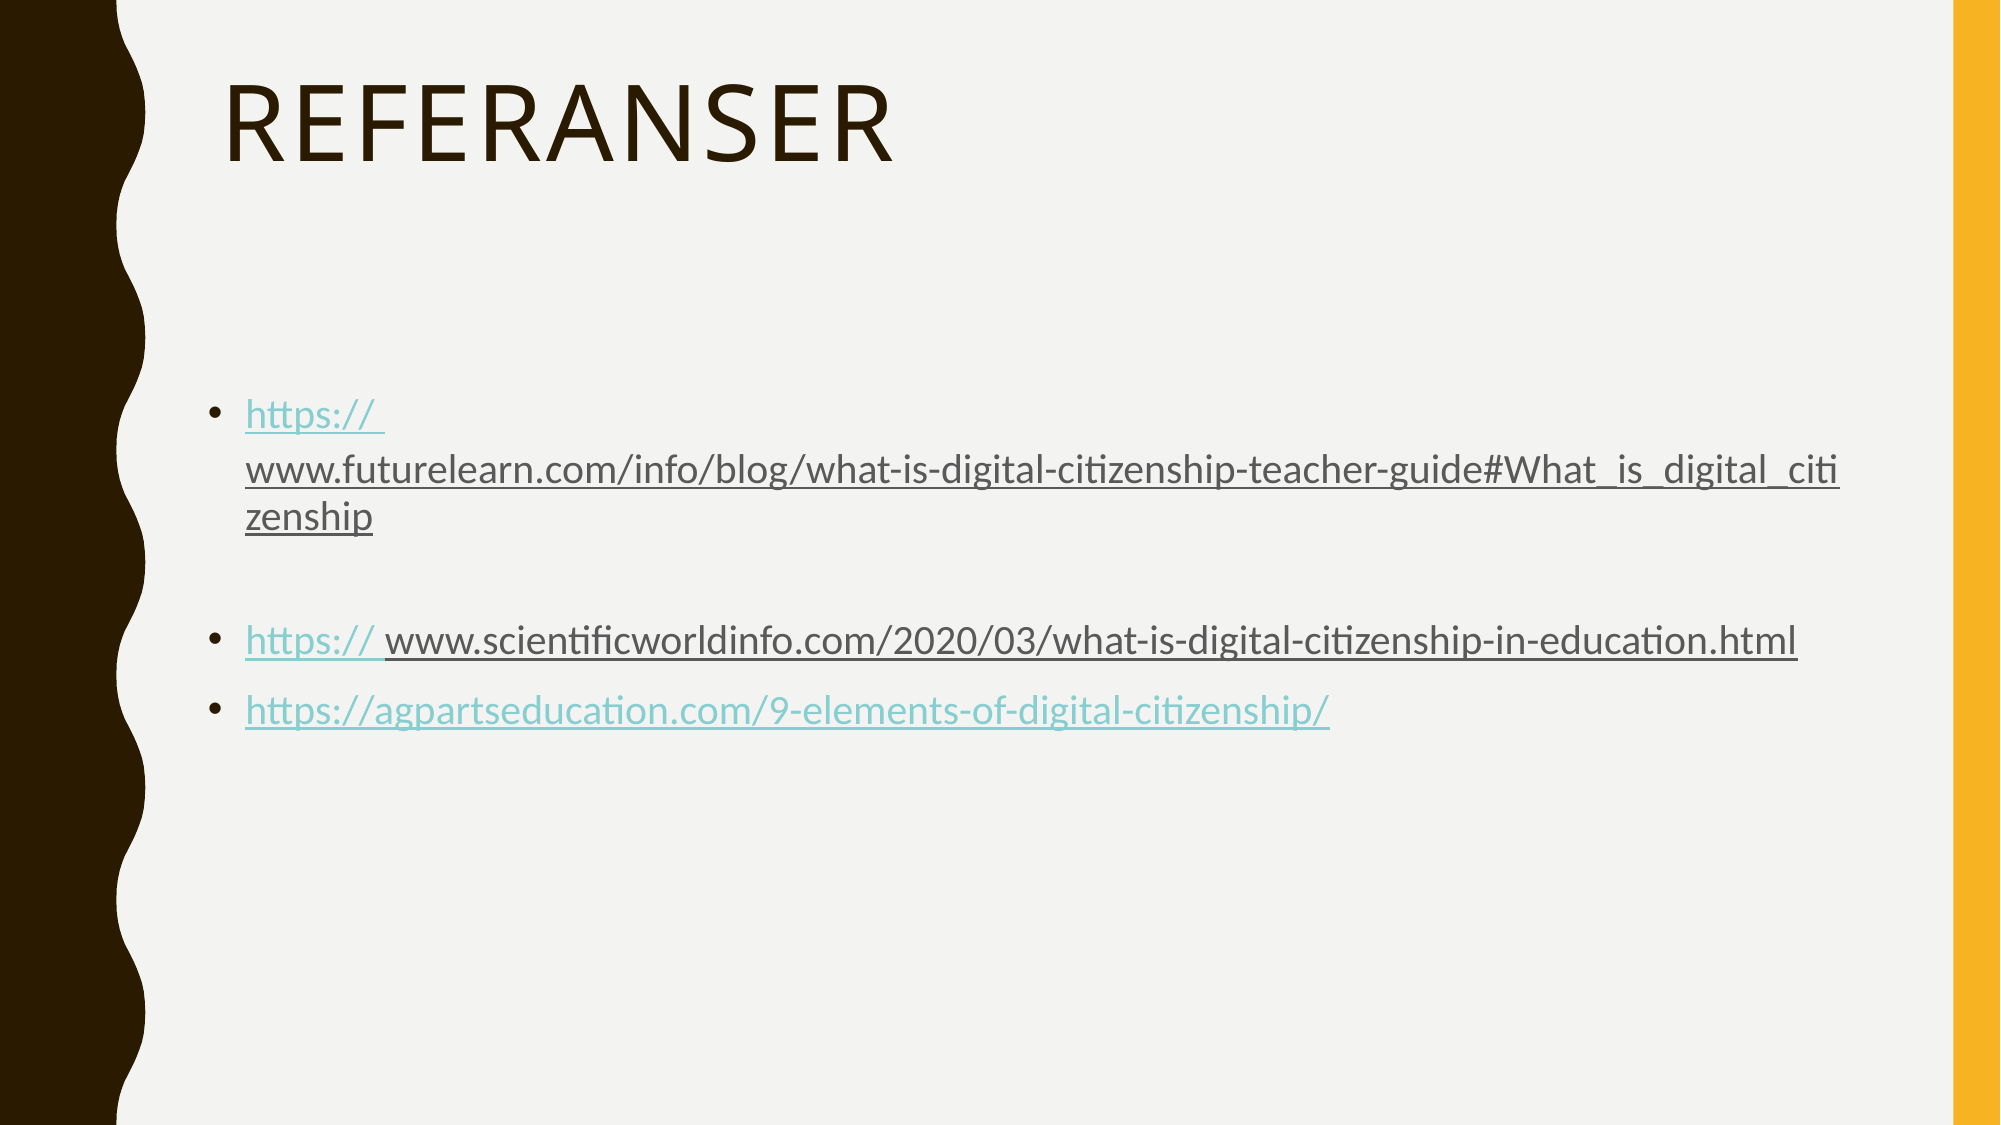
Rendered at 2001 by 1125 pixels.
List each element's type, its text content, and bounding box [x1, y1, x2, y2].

title Referanser [205, 62, 1875, 308]
list https:// www.futurelearn.com/info/blog/what-is-digital-citizenship-teacher-guide#What_is_digital_citizenship https:// www.scientificworldinfo.com/2020/03/what-is-digital-citizenship-in-education.html https://agpartseducation.com/9-elements-of-digital-citizenship/ [192, 374, 1863, 1125]
